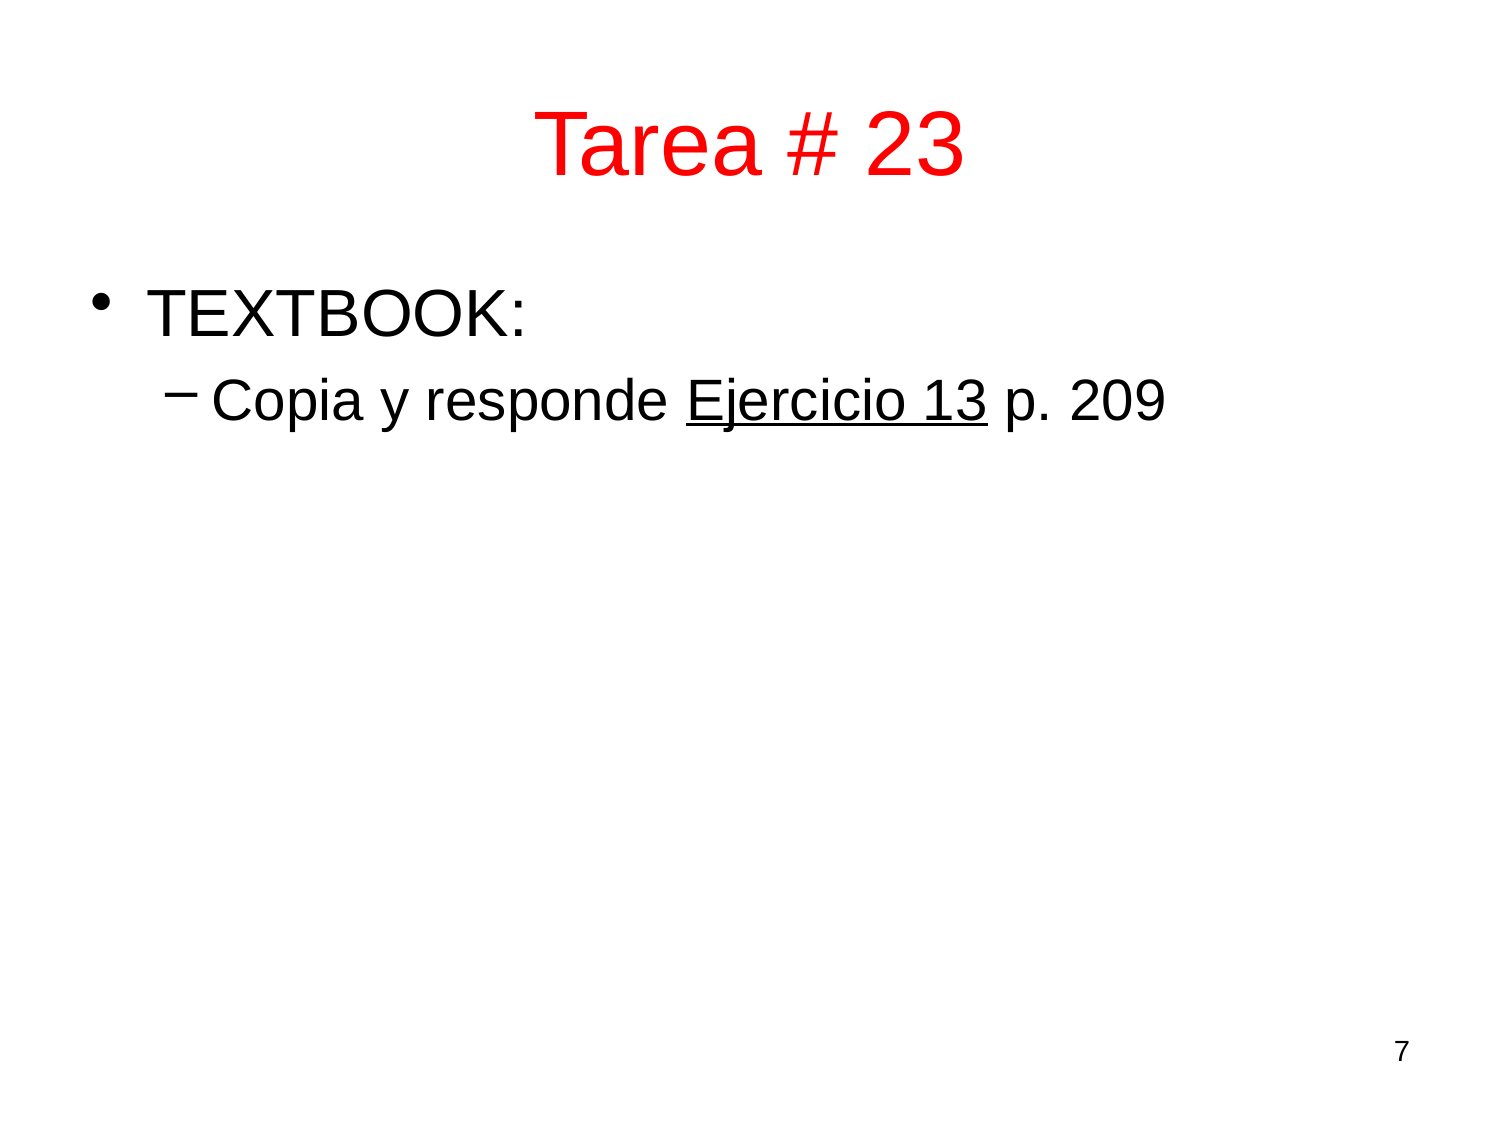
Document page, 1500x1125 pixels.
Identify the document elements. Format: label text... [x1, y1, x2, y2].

list TEXTBOOK: Copia y responde Ejercicio 13 p. 209 [75, 262, 1425, 1005]
title Tarea # 23 [75, 45, 1425, 233]
slide_number 7 [1074, 1024, 1425, 1103]
